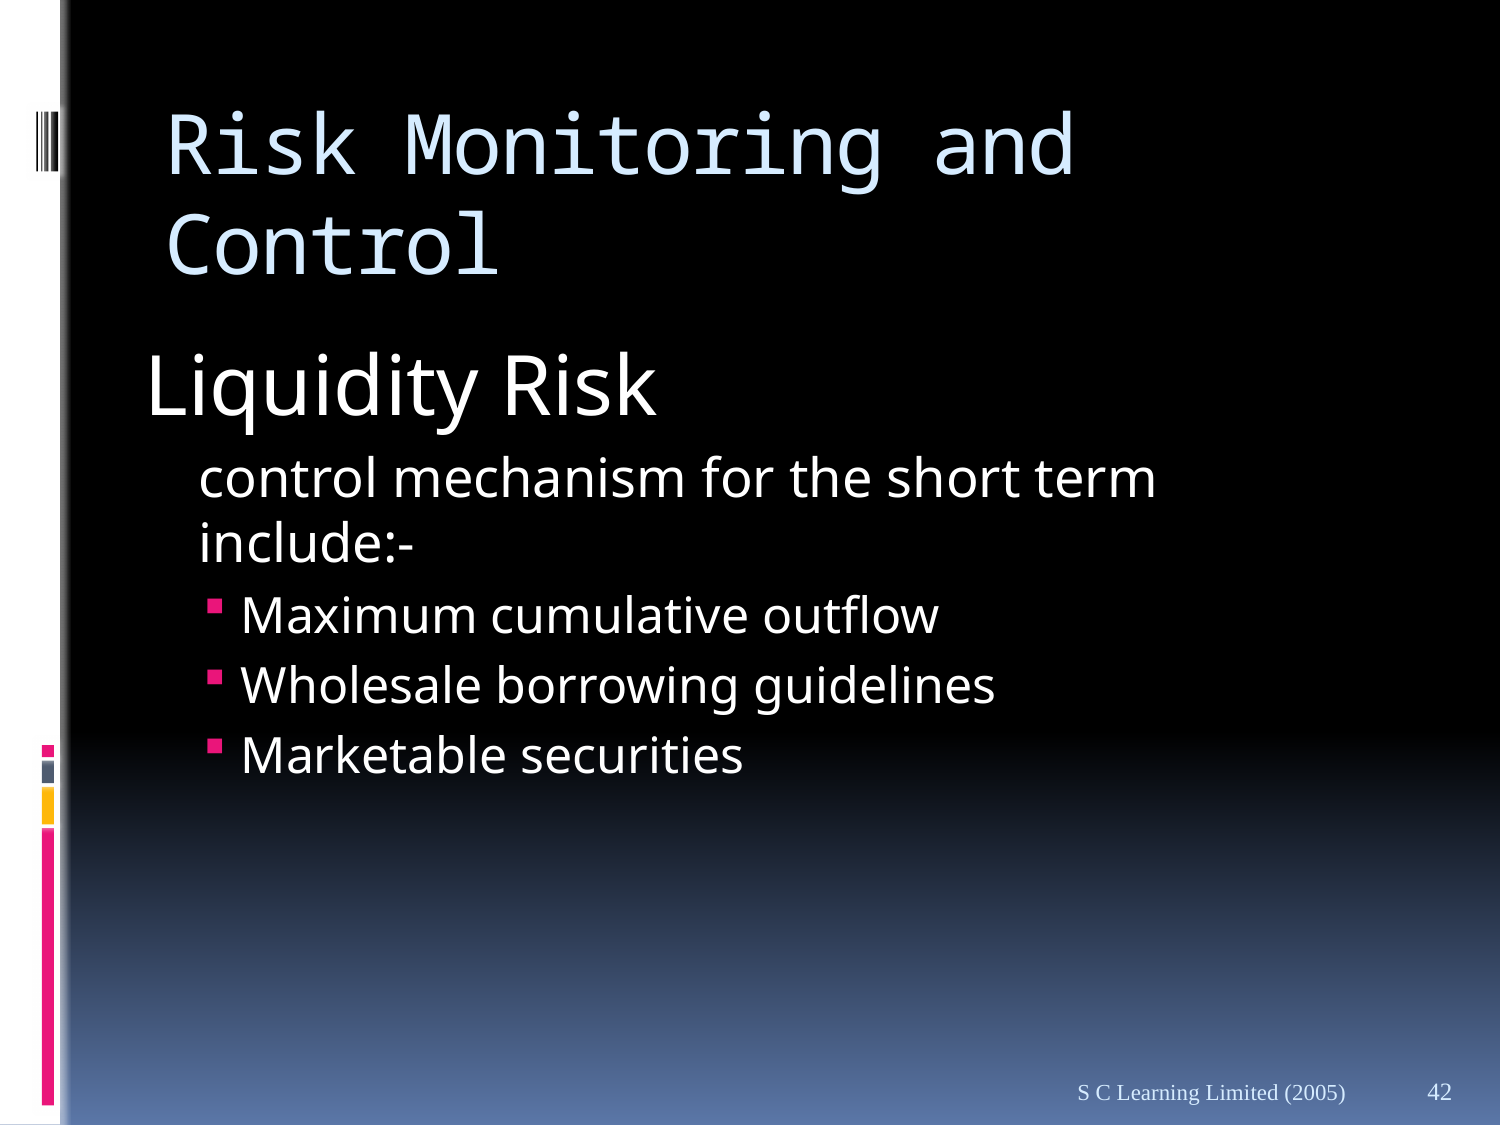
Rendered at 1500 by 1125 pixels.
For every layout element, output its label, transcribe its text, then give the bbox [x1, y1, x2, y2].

slide_number 42 [1412, 1052, 1488, 1113]
title Risk Monitoring and Control [150, 83, 1425, 234]
list Liquidity Risk control mechanism for the short term include:- Maximum cumulative outflow Wholesale borrowing guidelines Marketable securities [62, 324, 1338, 967]
slide_number S C Learning Limited (2005) [1062, 1052, 1412, 1113]
